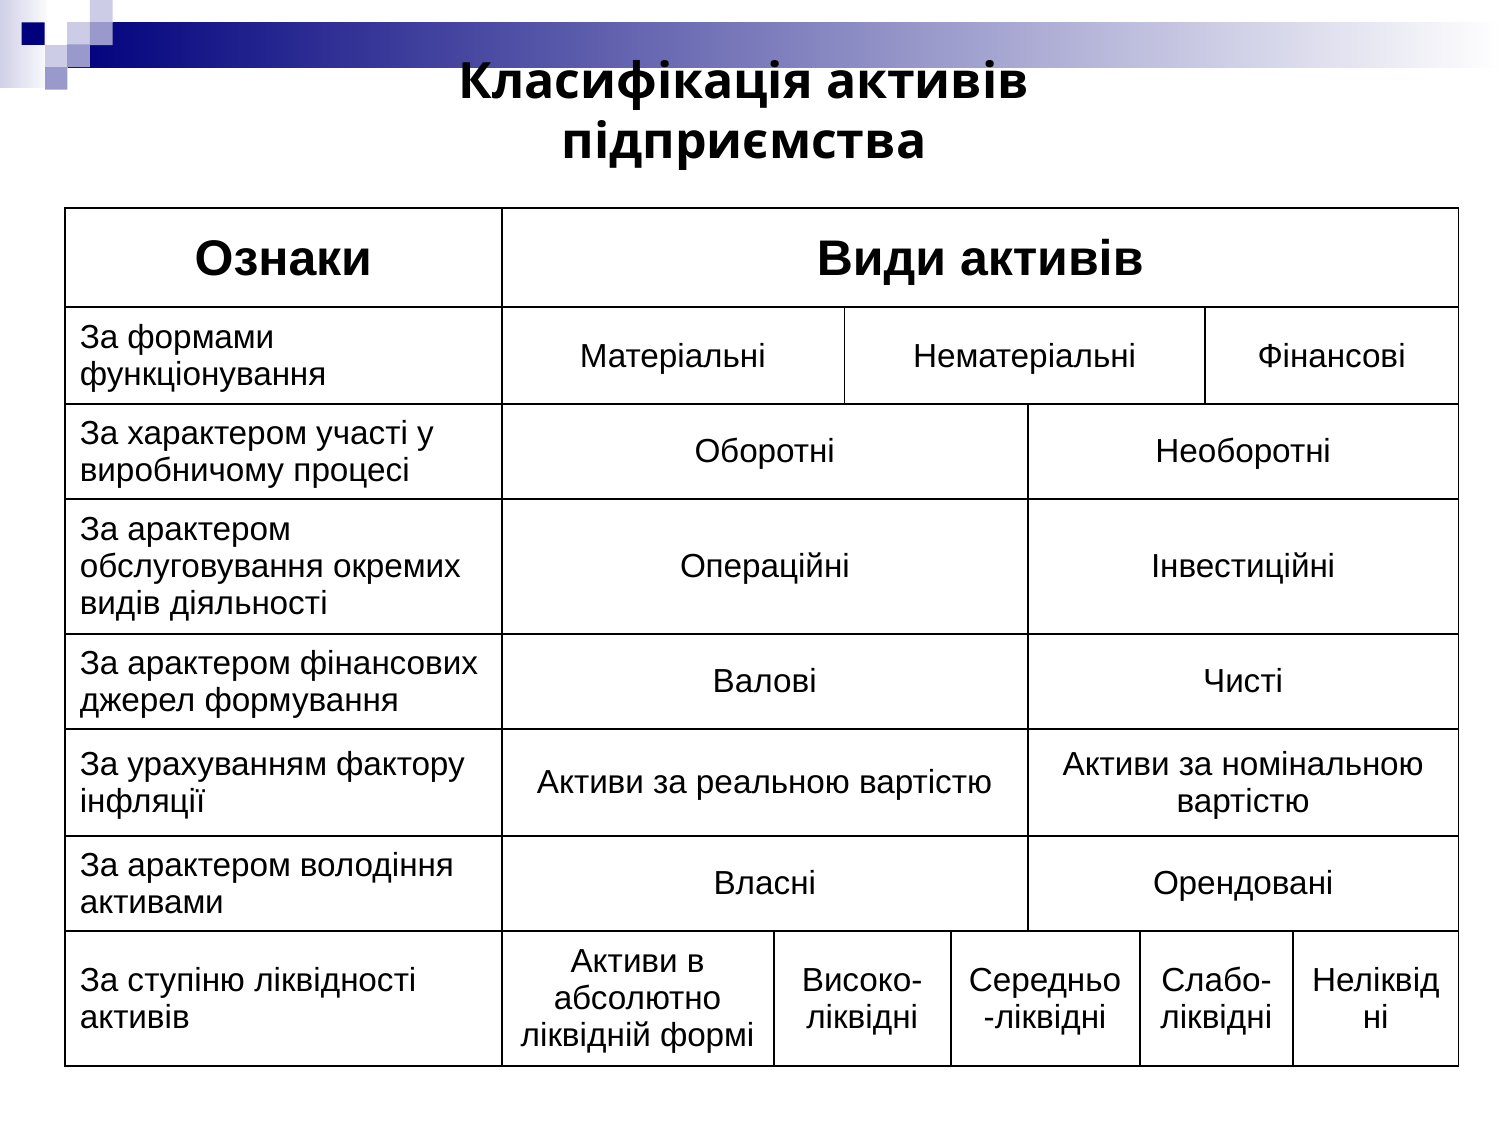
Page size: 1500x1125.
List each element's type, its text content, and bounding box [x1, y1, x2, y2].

table_cell За арактером обслуговування окремих видів діяльності [66, 500, 501, 633]
table_cell За формами функціонування [66, 308, 501, 403]
table_cell Інвестиційні [1029, 500, 1458, 633]
table_cell Орендовані [1029, 837, 1458, 930]
table_cell За характером участі у виробничому процесі [66, 405, 501, 498]
table_cell Середньо-ліквідні [952, 932, 1139, 1065]
table_cell За урахуванням фактору інфляції [66, 730, 501, 835]
table_cell За ступіню ліквідності активів [66, 932, 501, 1065]
table_cell Активи в абсолютно ліквідній формі [503, 932, 773, 1065]
table_cell За арактером фінансових джерел формування [66, 635, 501, 728]
table_cell Операційні [503, 500, 1027, 633]
table_cell Власні [503, 837, 1027, 930]
table_header Види активів [503, 209, 1458, 306]
table_cell Матеріальні [503, 308, 844, 403]
table_cell Чисті [1029, 635, 1458, 728]
table_cell Необоротні [1029, 405, 1458, 498]
table_cell Високо-ліквідні [775, 932, 950, 1065]
table_cell Слабо-ліквідні [1141, 932, 1292, 1065]
table_cell За арактером володіння активами [66, 837, 501, 930]
text_box Класифікація активів підприємства [312, 40, 1176, 207]
table_cell Неліквідні [1294, 932, 1458, 1065]
table_cell Активи за реальною вартістю [503, 730, 1027, 835]
table_cell Нематеріальні [845, 308, 1204, 403]
table_cell Активи за номінальною вартістю [1029, 730, 1458, 835]
table_cell Фінансові [1206, 308, 1458, 403]
table_cell Оборотні [503, 405, 1027, 498]
table_header Ознаки [66, 209, 501, 306]
table_cell Валові [503, 635, 1027, 728]
